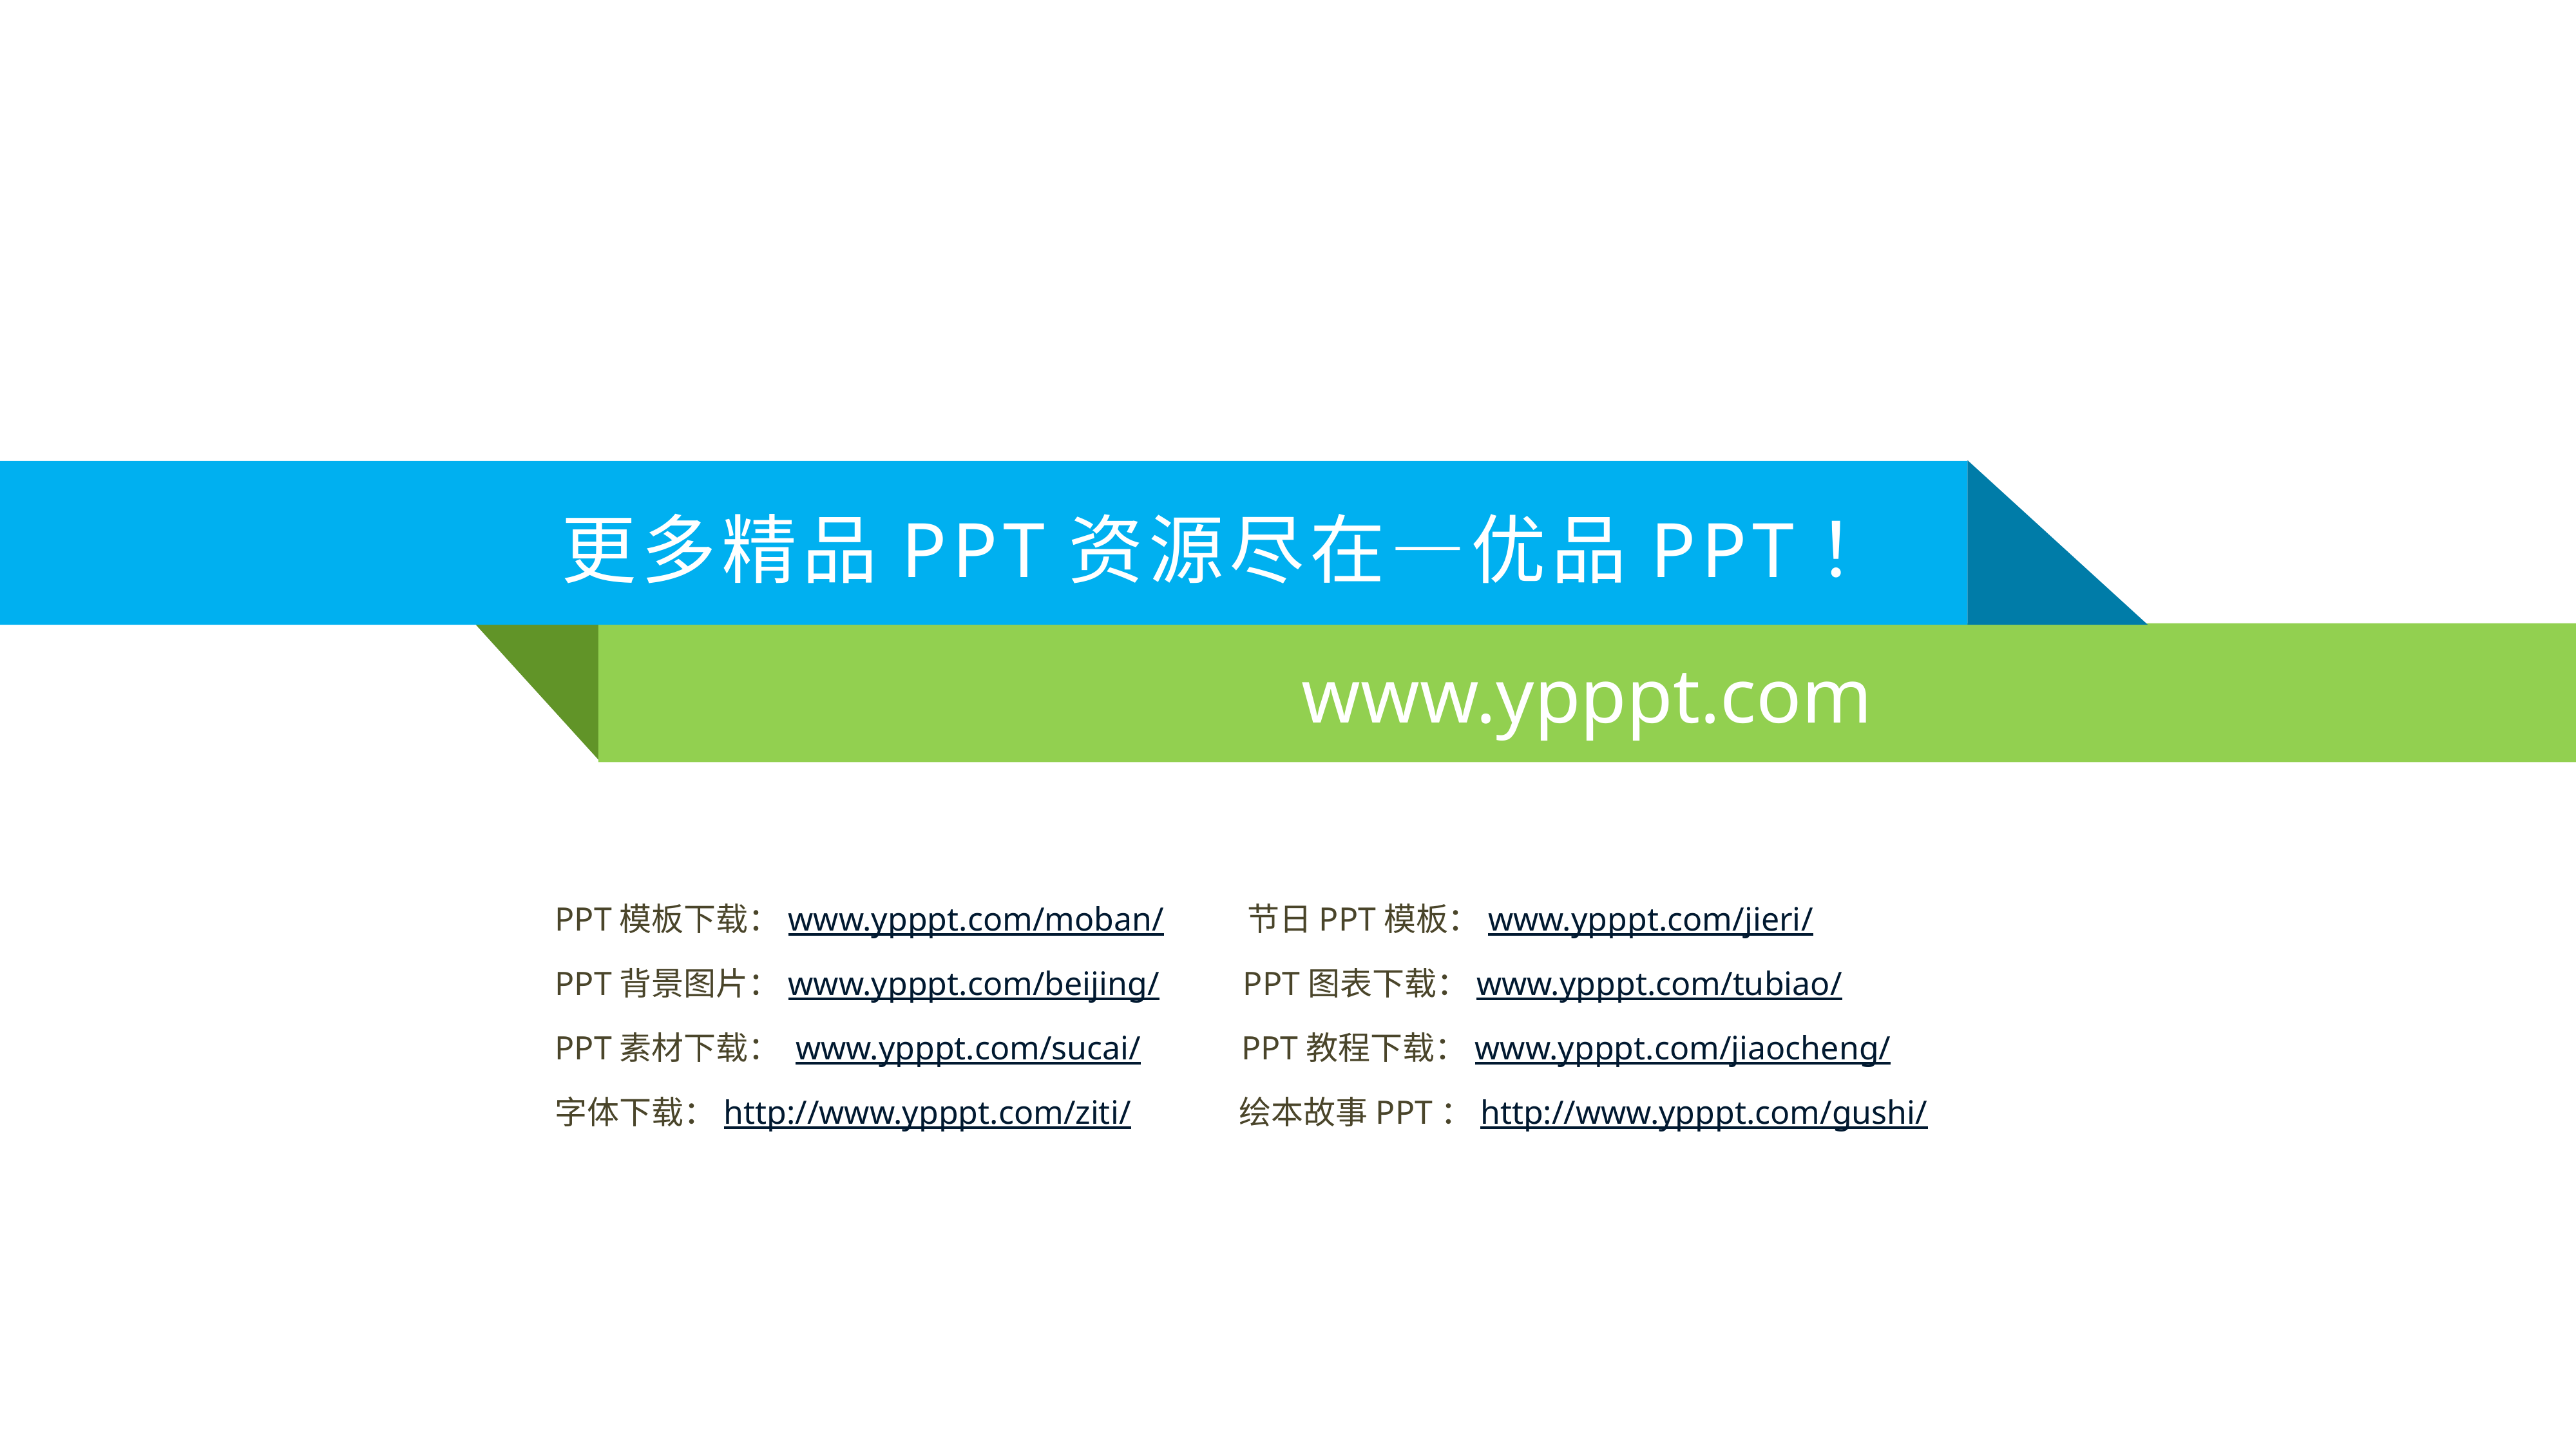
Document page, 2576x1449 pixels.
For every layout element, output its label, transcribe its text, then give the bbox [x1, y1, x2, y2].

text_box [1967, 459, 2150, 626]
text_box 更多精品PPT资源尽在—优品PPT！ [0, 460, 1967, 625]
text_box www.ypppt.com [598, 623, 2576, 762]
text_box [475, 625, 598, 761]
text_box PPT模板下载：www.ypppt.com/moban/ 节日PPT模板：www.ypppt.com/jieri/ PPT背景图片：www.ypppt.com/beijing/ PPT图表下载：www.ypppt.com/tubiao/ PPT素材下载： www.ypppt.com/sucai/ PPT教程下载：www.ypppt.com/jiaocheng/ 字体下载：http://www.ypppt.com/ziti/ 绘本故事PPT：http://www.ypppt.com/gushi/ [545, 828, 2005, 1186]
